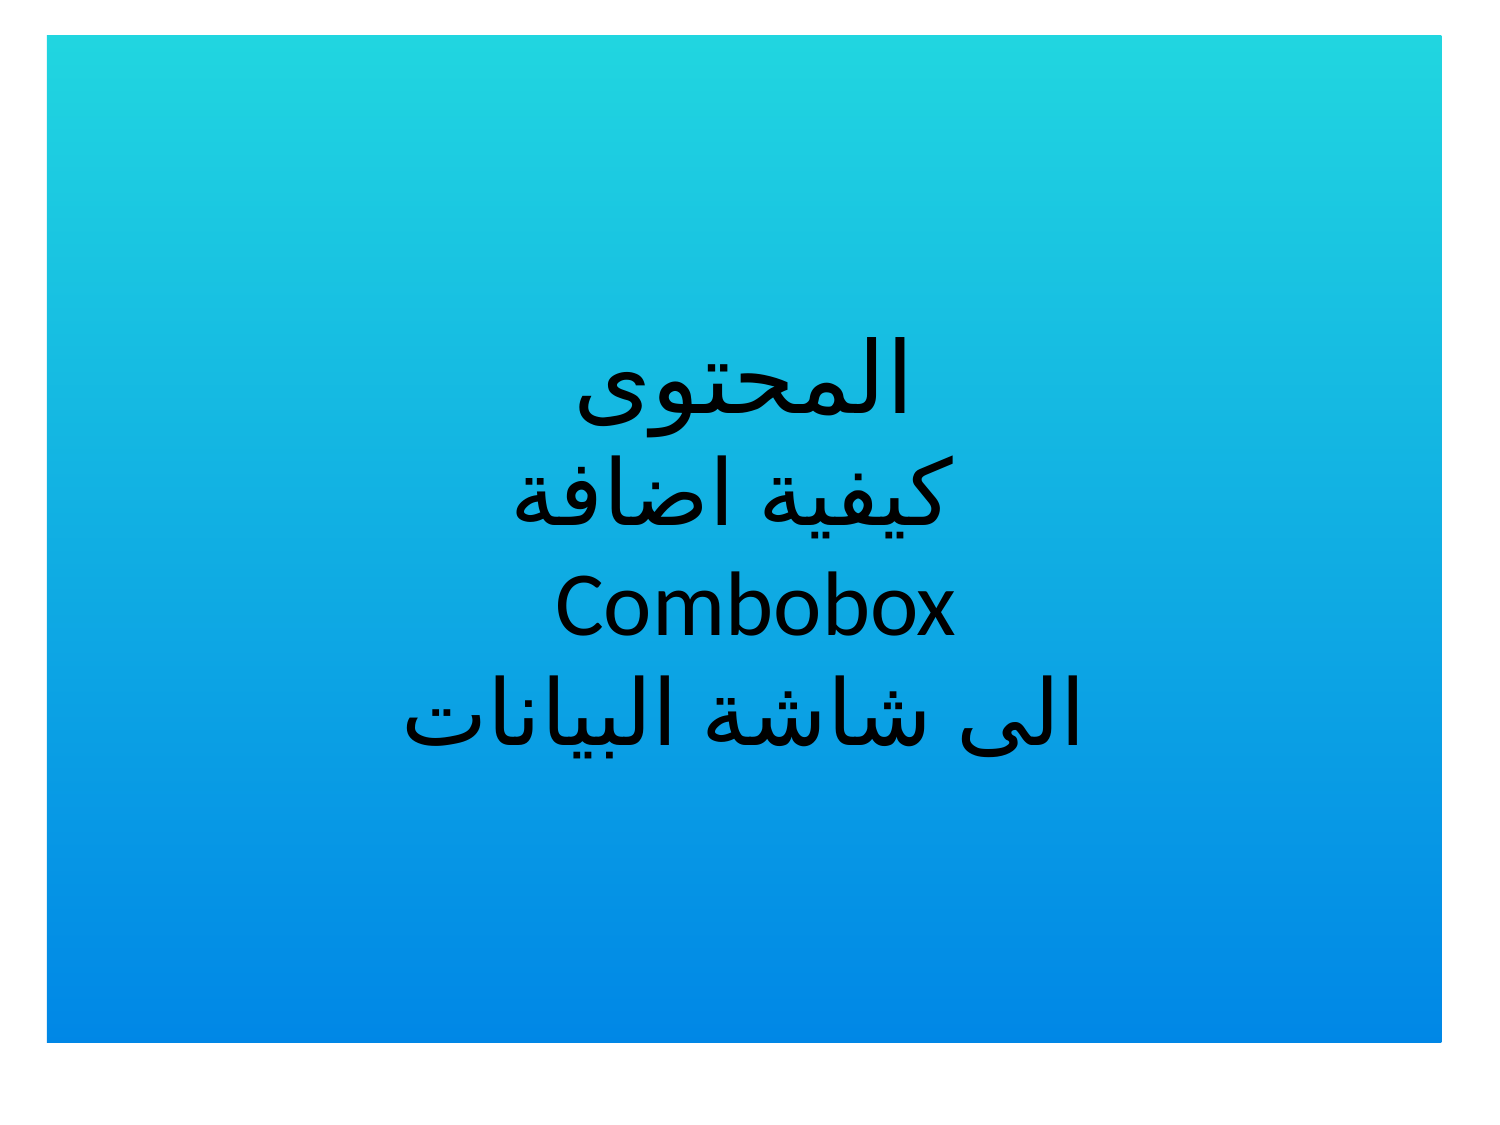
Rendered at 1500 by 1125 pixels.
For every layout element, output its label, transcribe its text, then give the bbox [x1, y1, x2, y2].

title المحتوى كيفية اضافة Combobox الى شاشة البيانات [46, 35, 1442, 1043]
